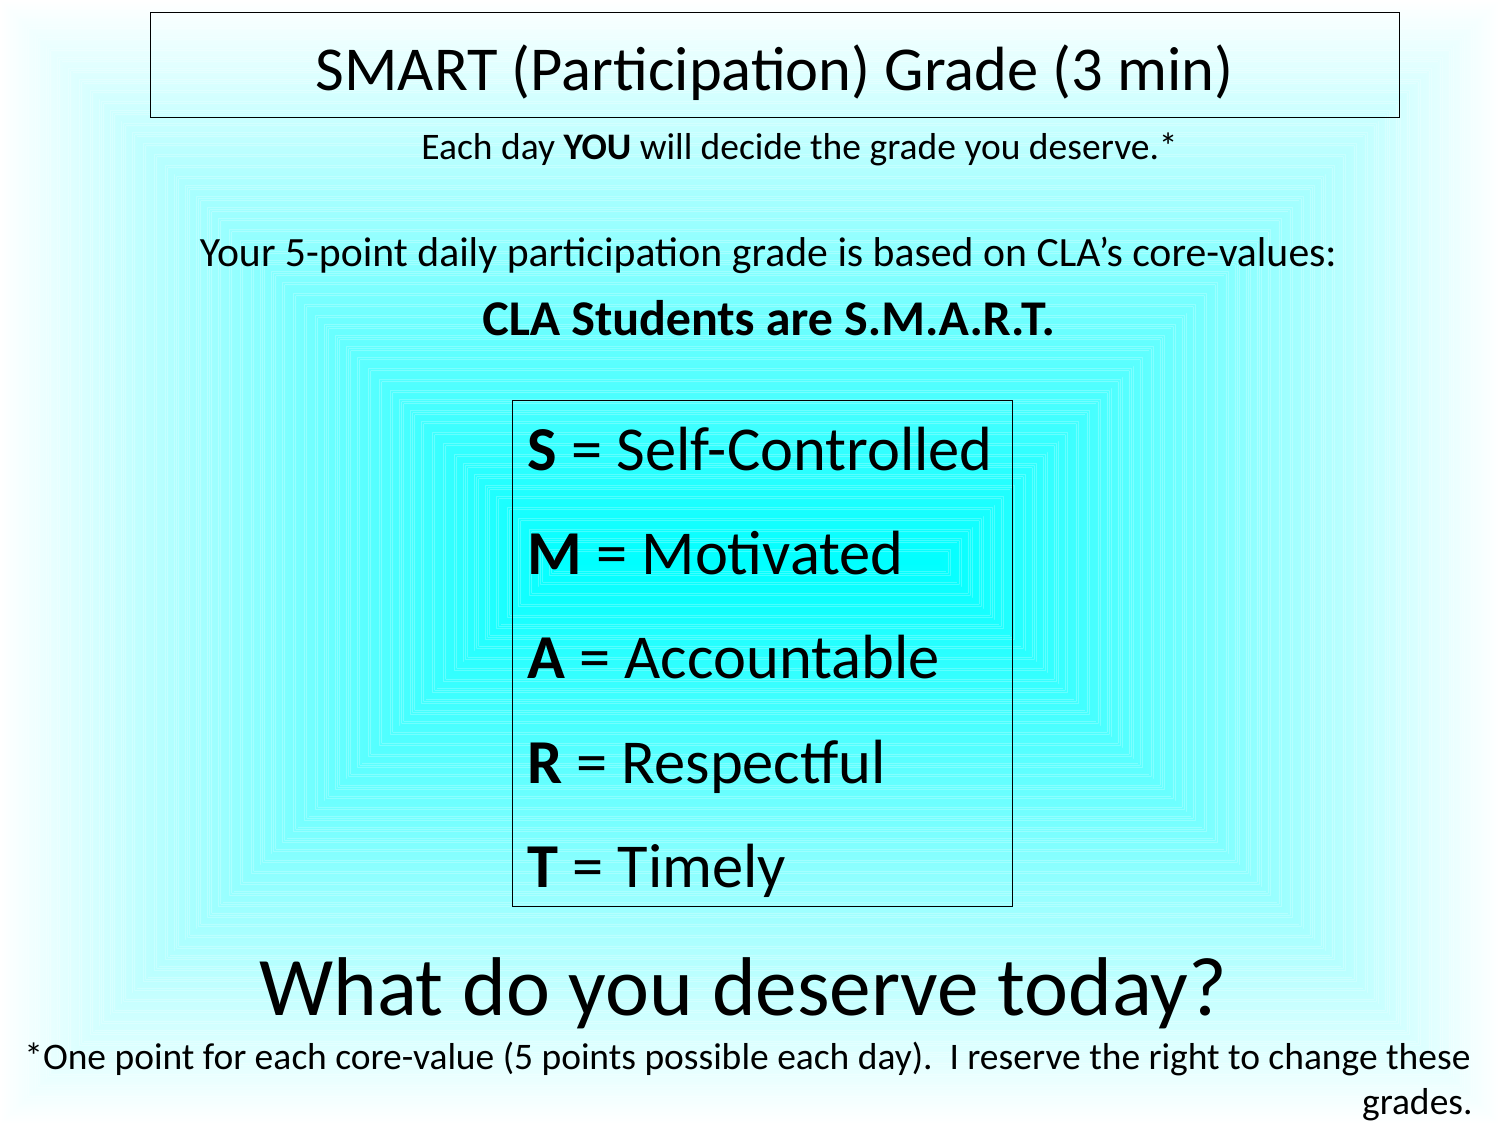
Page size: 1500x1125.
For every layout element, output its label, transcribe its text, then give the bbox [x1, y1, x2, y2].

text_box SMART (Participation) Grade (3 min) [150, 12, 1400, 118]
text_box What do you deserve today? *One point for each core-value (5 points possible each day). I reserve the right to change these grades. [0, 924, 1488, 1125]
list Your 5-point daily participation grade is based on CLA’s core-values: CLA Students are S.M.A.R.T. [37, 217, 1500, 383]
text_box S = Self-Controlled M = Motivated A = Accountable R = Respectful T = Timely [512, 400, 1013, 907]
text_box Each day YOU will decide the grade you deserve.* [199, 114, 1400, 175]
